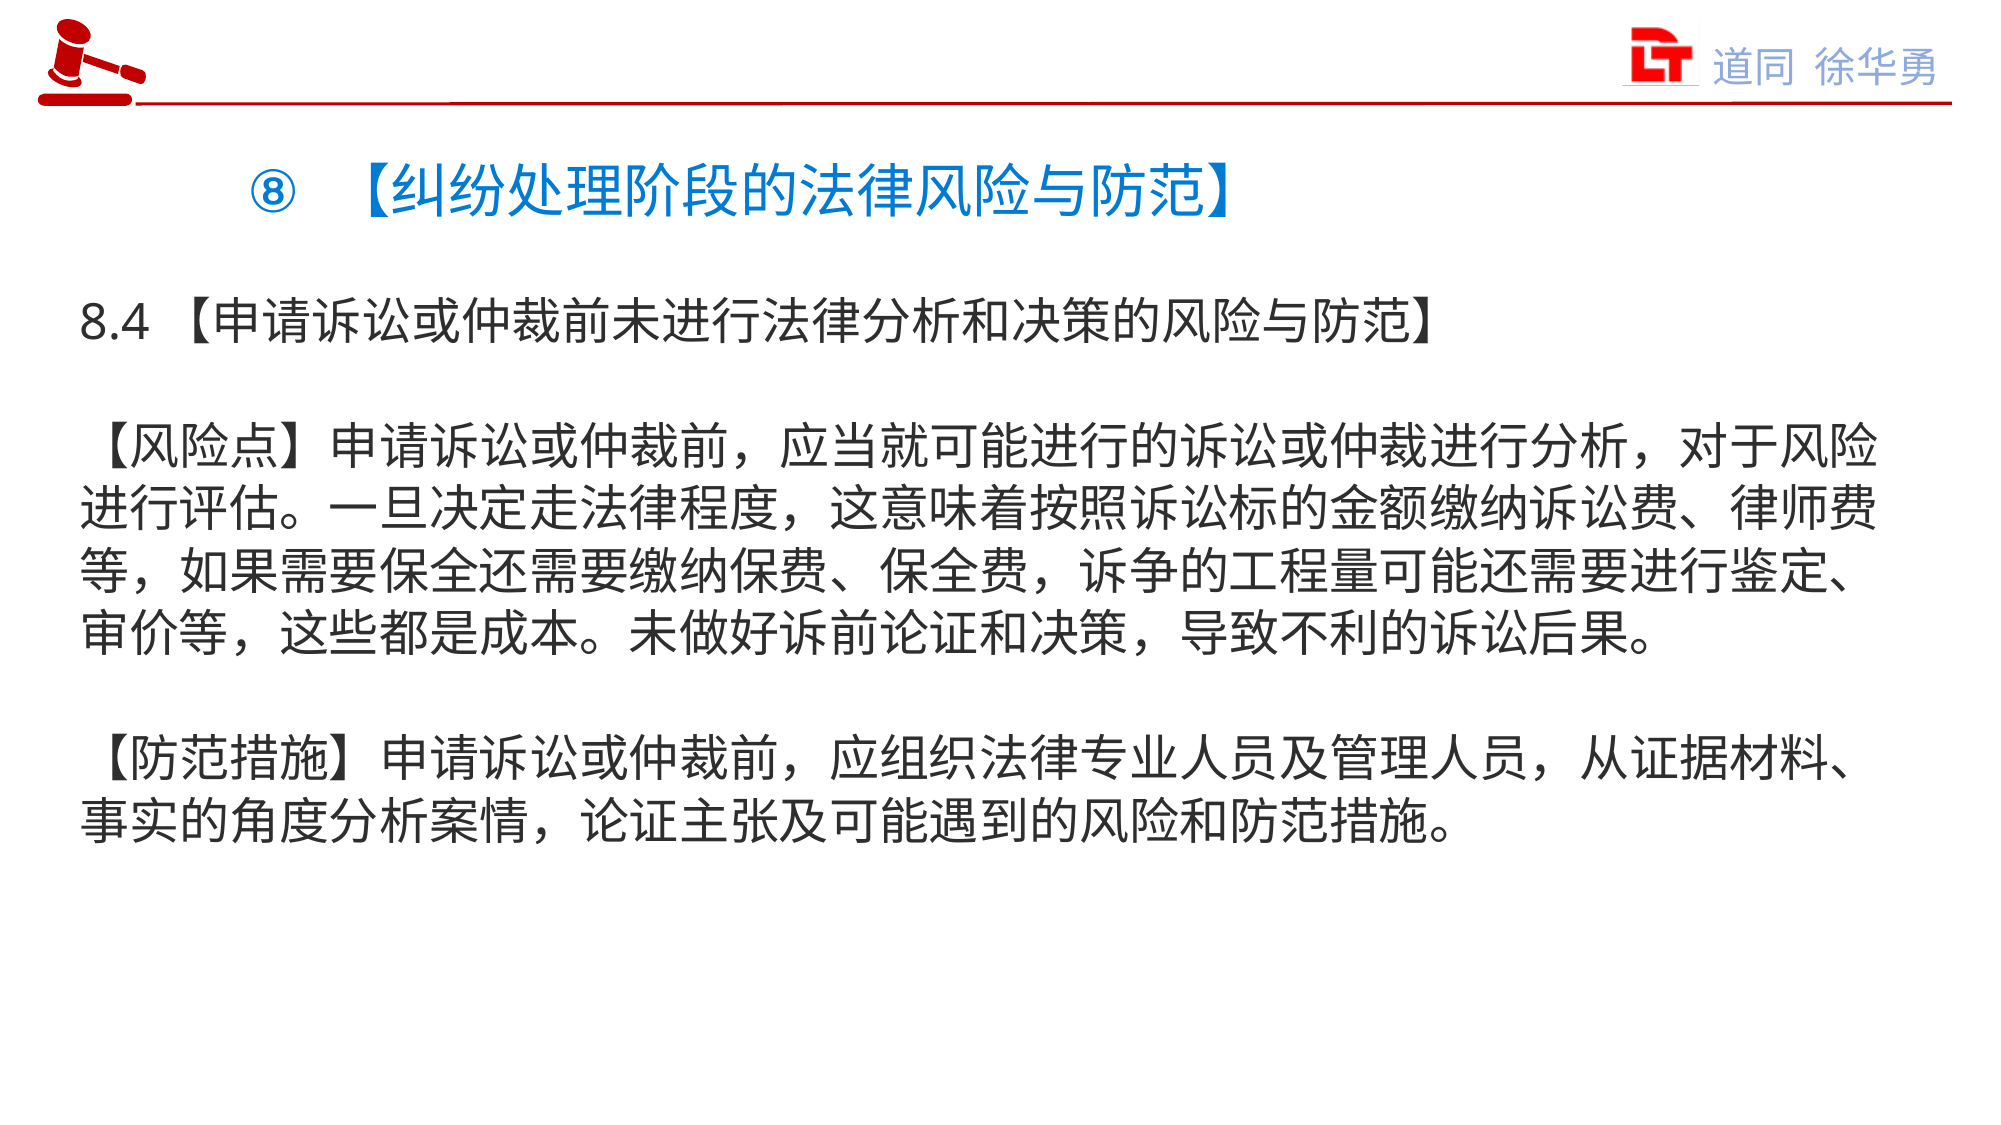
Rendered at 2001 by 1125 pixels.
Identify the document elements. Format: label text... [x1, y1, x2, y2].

picture [1622, 19, 1699, 97]
text_box 【纠纷处理阶段的法律风险与防范】 8.4【申请诉讼或仲裁前未进行法律分析和决策的风险与防范】 【风险点】申请诉讼或仲裁前，应当就可能进行的诉讼或仲裁进行分析，对于风险进行评估。一旦决定走法律程度，这意味着按照诉讼标的金额缴纳诉讼费、律师费等，如果需要保全还需要缴纳保费、保全费，诉争的工程量可能还需要进行鉴定、审价等，这些都是成本。未做好诉前论证和决策，导致不利的诉讼后果。 【防范措施】申请诉讼或仲裁前，应组织法律专业人员及管理人员，从证据材料、事实的角度分析案情，论证主张及可能遇到的风险和防范措施。 [64, 154, 1936, 857]
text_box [37, 17, 1954, 106]
